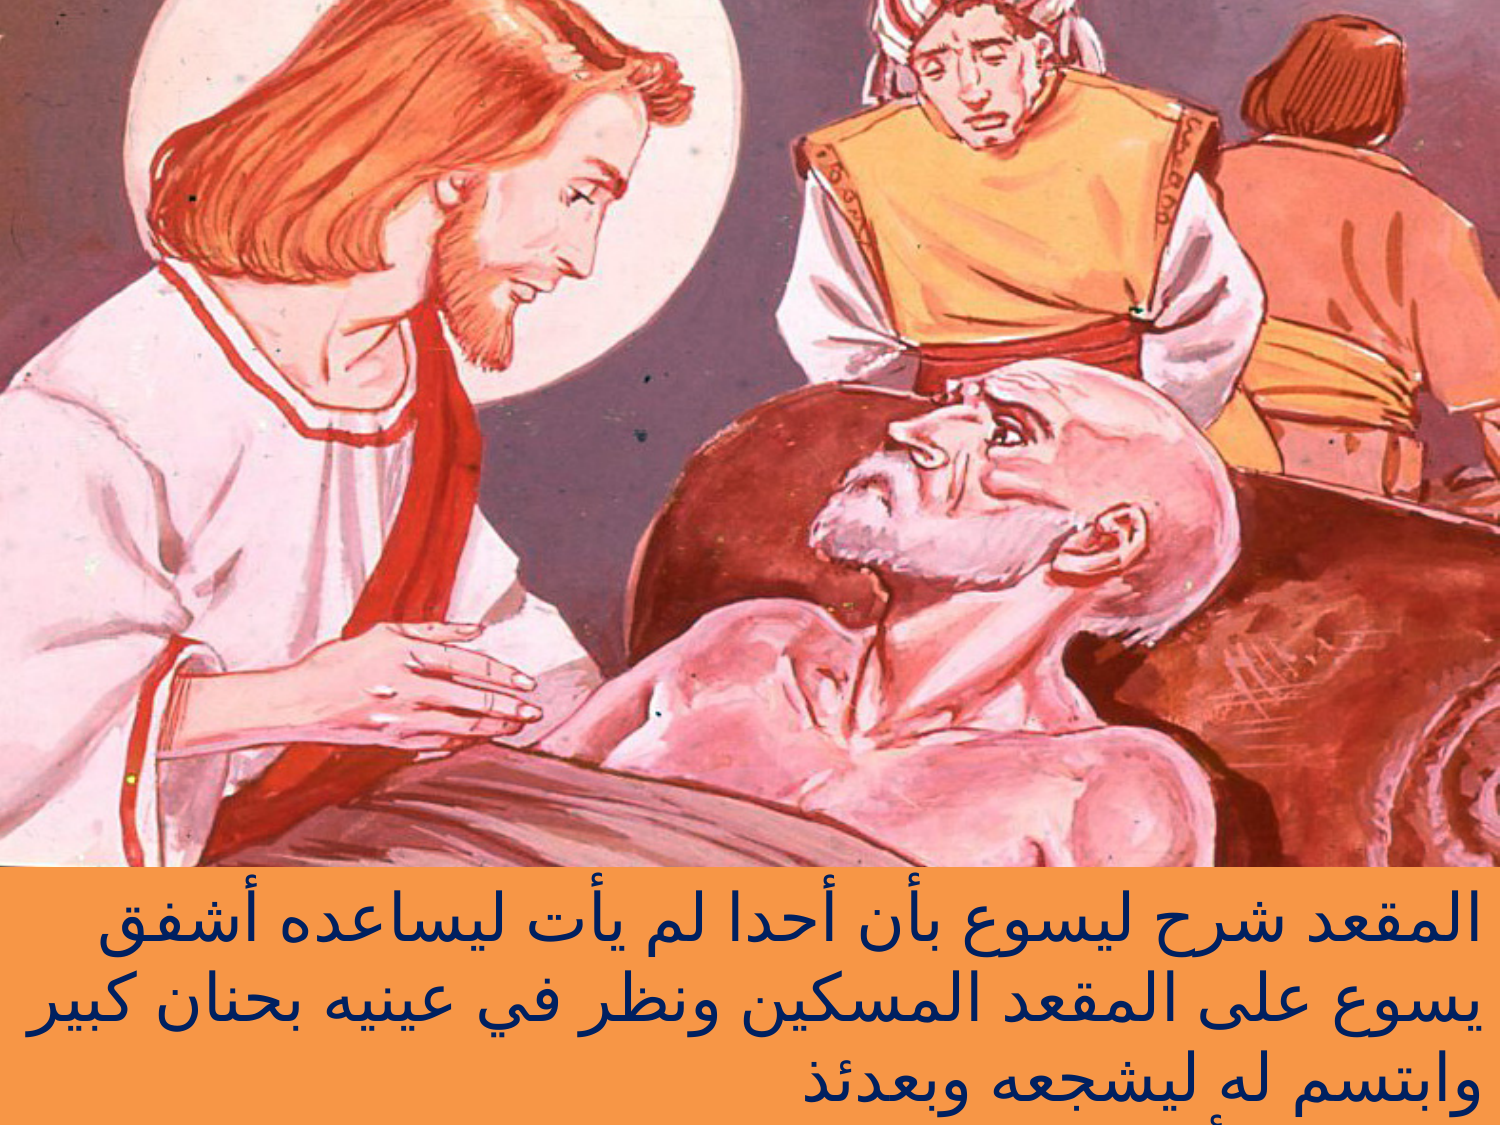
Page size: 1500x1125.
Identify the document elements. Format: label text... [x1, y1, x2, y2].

text_box المقعد شرح ليسوع بأن أحدا لم يأت ليساعده أشفق يسوع على المقعد المسكين ونظر في عينيه بحنان كبير وابتسم له ليشجعه وبعدئذ قال له ” أنهض“ [0, 876, 1500, 1125]
picture [0, 0, 1500, 868]
